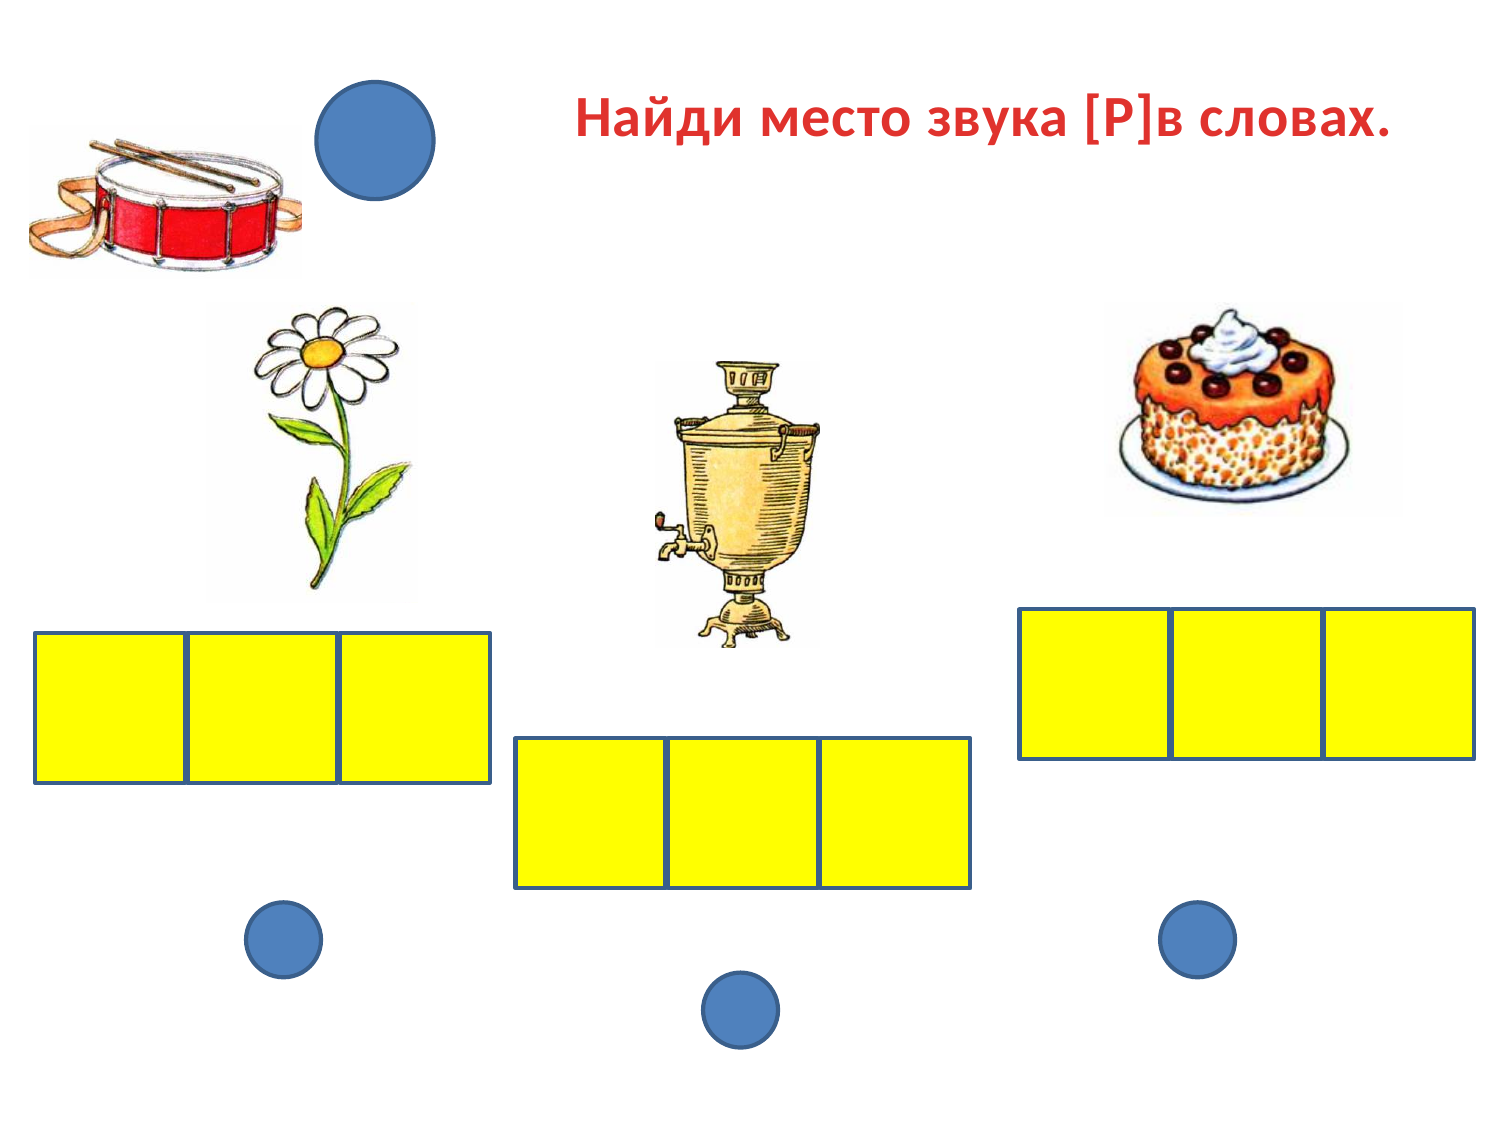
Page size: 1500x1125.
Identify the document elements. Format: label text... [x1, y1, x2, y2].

text_box [668, 736, 820, 890]
picture [1104, 302, 1404, 517]
text_box [820, 736, 972, 890]
text_box [513, 736, 668, 890]
text_box [314, 79, 436, 202]
text_box [33, 631, 187, 785]
text_box [1170, 607, 1322, 761]
text_box [1322, 607, 1476, 761]
picture [655, 361, 820, 649]
text_box [700, 970, 781, 1050]
text_box [1157, 900, 1238, 980]
picture [206, 302, 418, 604]
text_box [243, 900, 324, 980]
text_box [187, 631, 338, 785]
text_box Найди место звука [Р]в словах. [527, 70, 1442, 156]
text_box [338, 631, 492, 785]
text_box [1017, 607, 1170, 761]
picture [29, 125, 302, 280]
